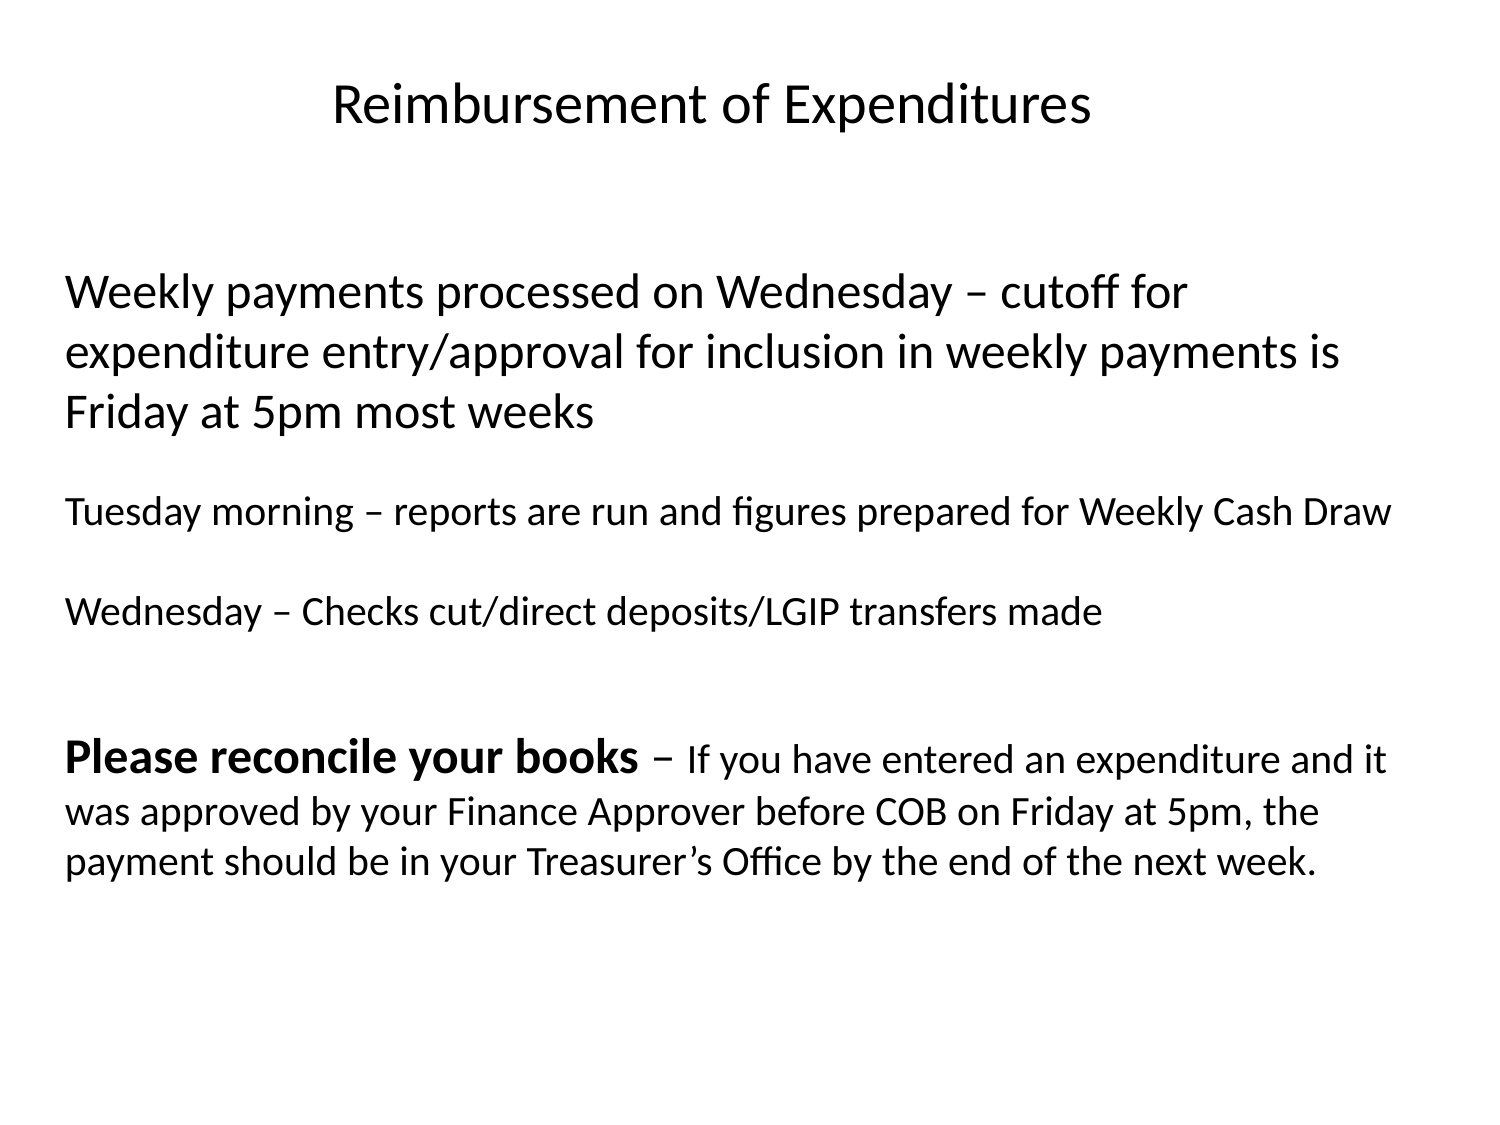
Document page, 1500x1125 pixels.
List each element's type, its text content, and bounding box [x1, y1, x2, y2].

text_box Weekly payments processed on Wednesday – cutoff for expenditure entry/approval for inclusion in weekly payments is Friday at 5pm most weeks Tuesday morning – reports are run and figures prepared for Weekly Cash Draw Wednesday – Checks cut/direct deposits/LGIP transfers made Please reconcile your books – If you have entered an expenditure and it was approved by your Finance Approver before COB on Friday at 5pm, the payment should be in your Treasurer’s Office by the end of the next week. [50, 191, 1450, 1117]
text_box Reimbursement of Expenditures [62, 49, 1400, 191]
